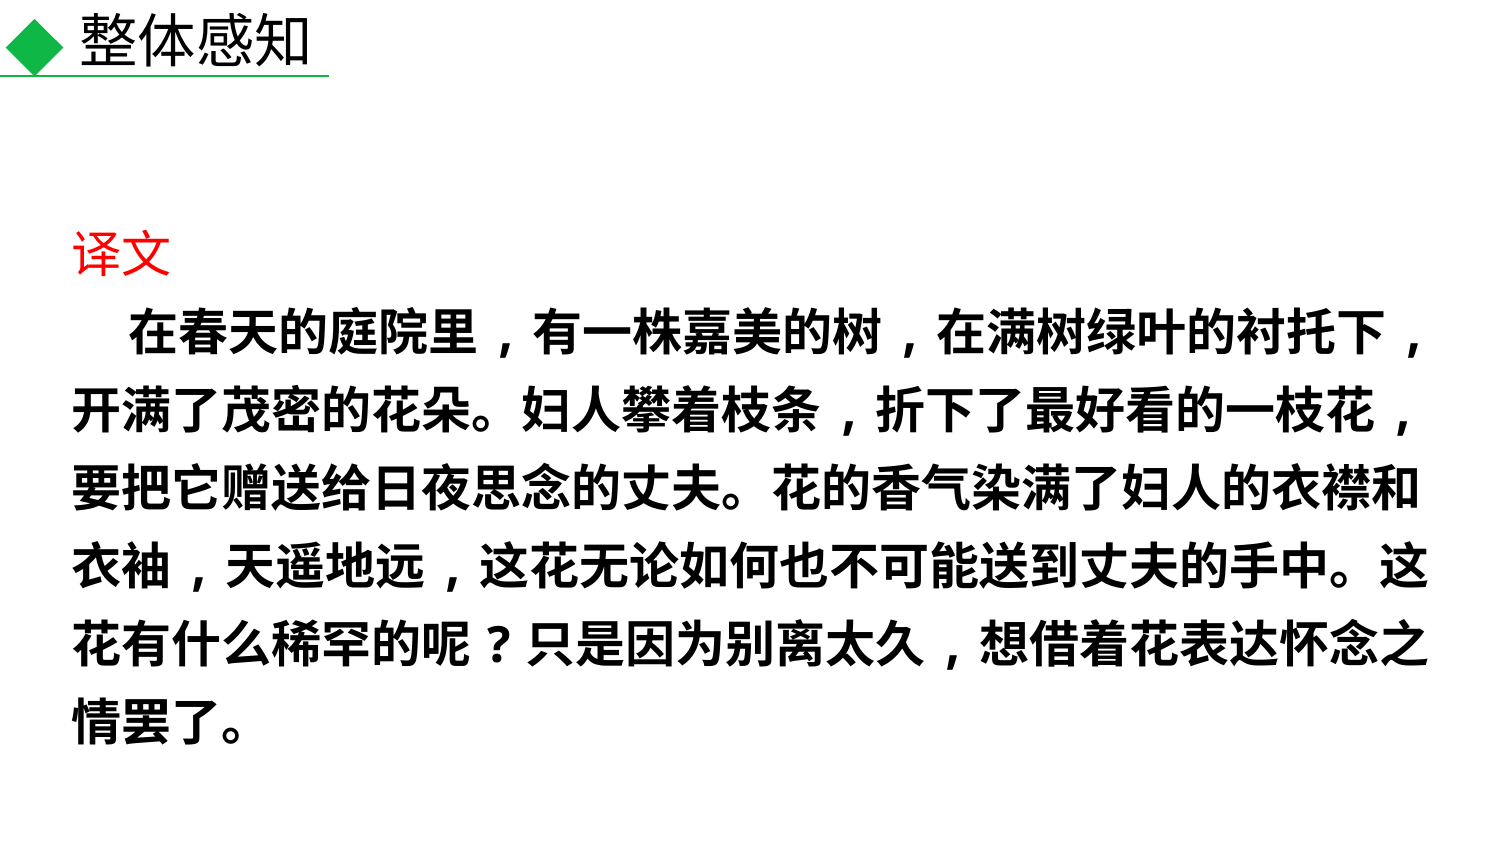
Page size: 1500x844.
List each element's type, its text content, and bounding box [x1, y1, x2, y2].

text_box 译文 在春天的庭院里,有一株嘉美的树,在满树绿叶的衬托下,开满了茂密的花朵。妇人攀着枝条,折下了最好看的一枝花,要把它赠送给日夜思念的丈夫。花的香气染满了妇人的衣襟和衣袖,天遥地远,这花无论如何也不可能送到丈夫的手中。这花有什么稀罕的呢?只是因为别离太久,想借着花表达怀念之情罢了。 [56, 197, 1451, 758]
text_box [0, 0, 330, 83]
